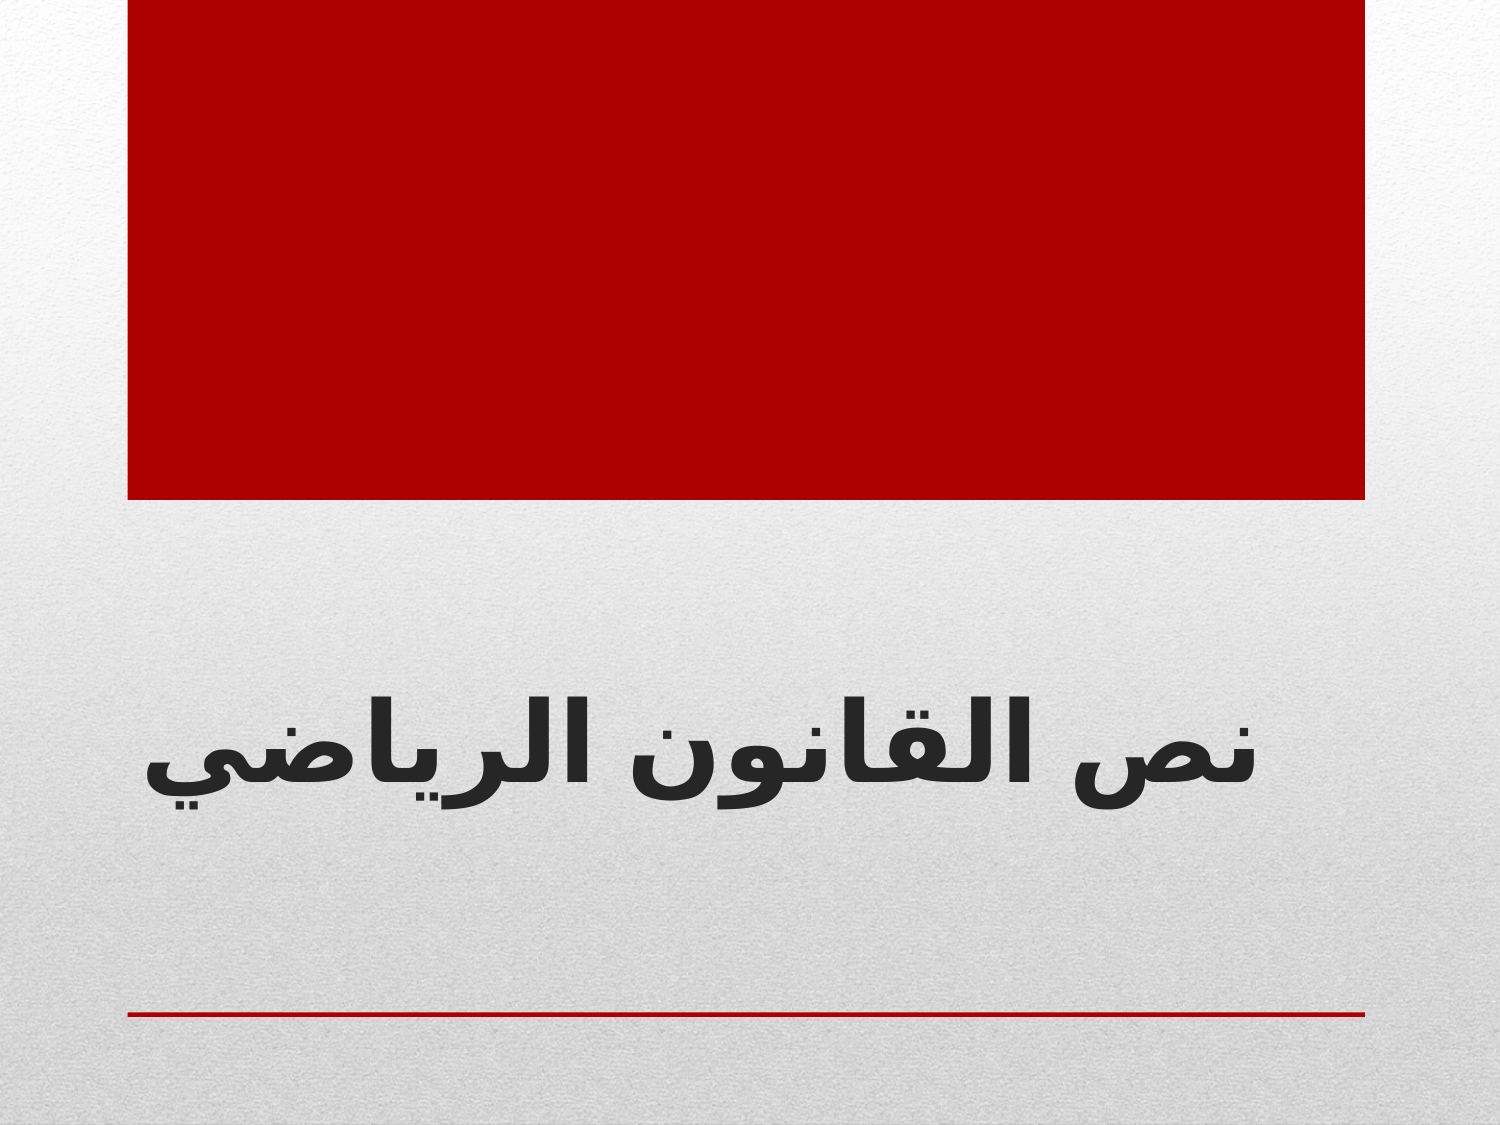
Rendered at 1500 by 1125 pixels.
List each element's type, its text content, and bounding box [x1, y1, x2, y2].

title نص القانون الرياضي [125, 537, 1363, 813]
